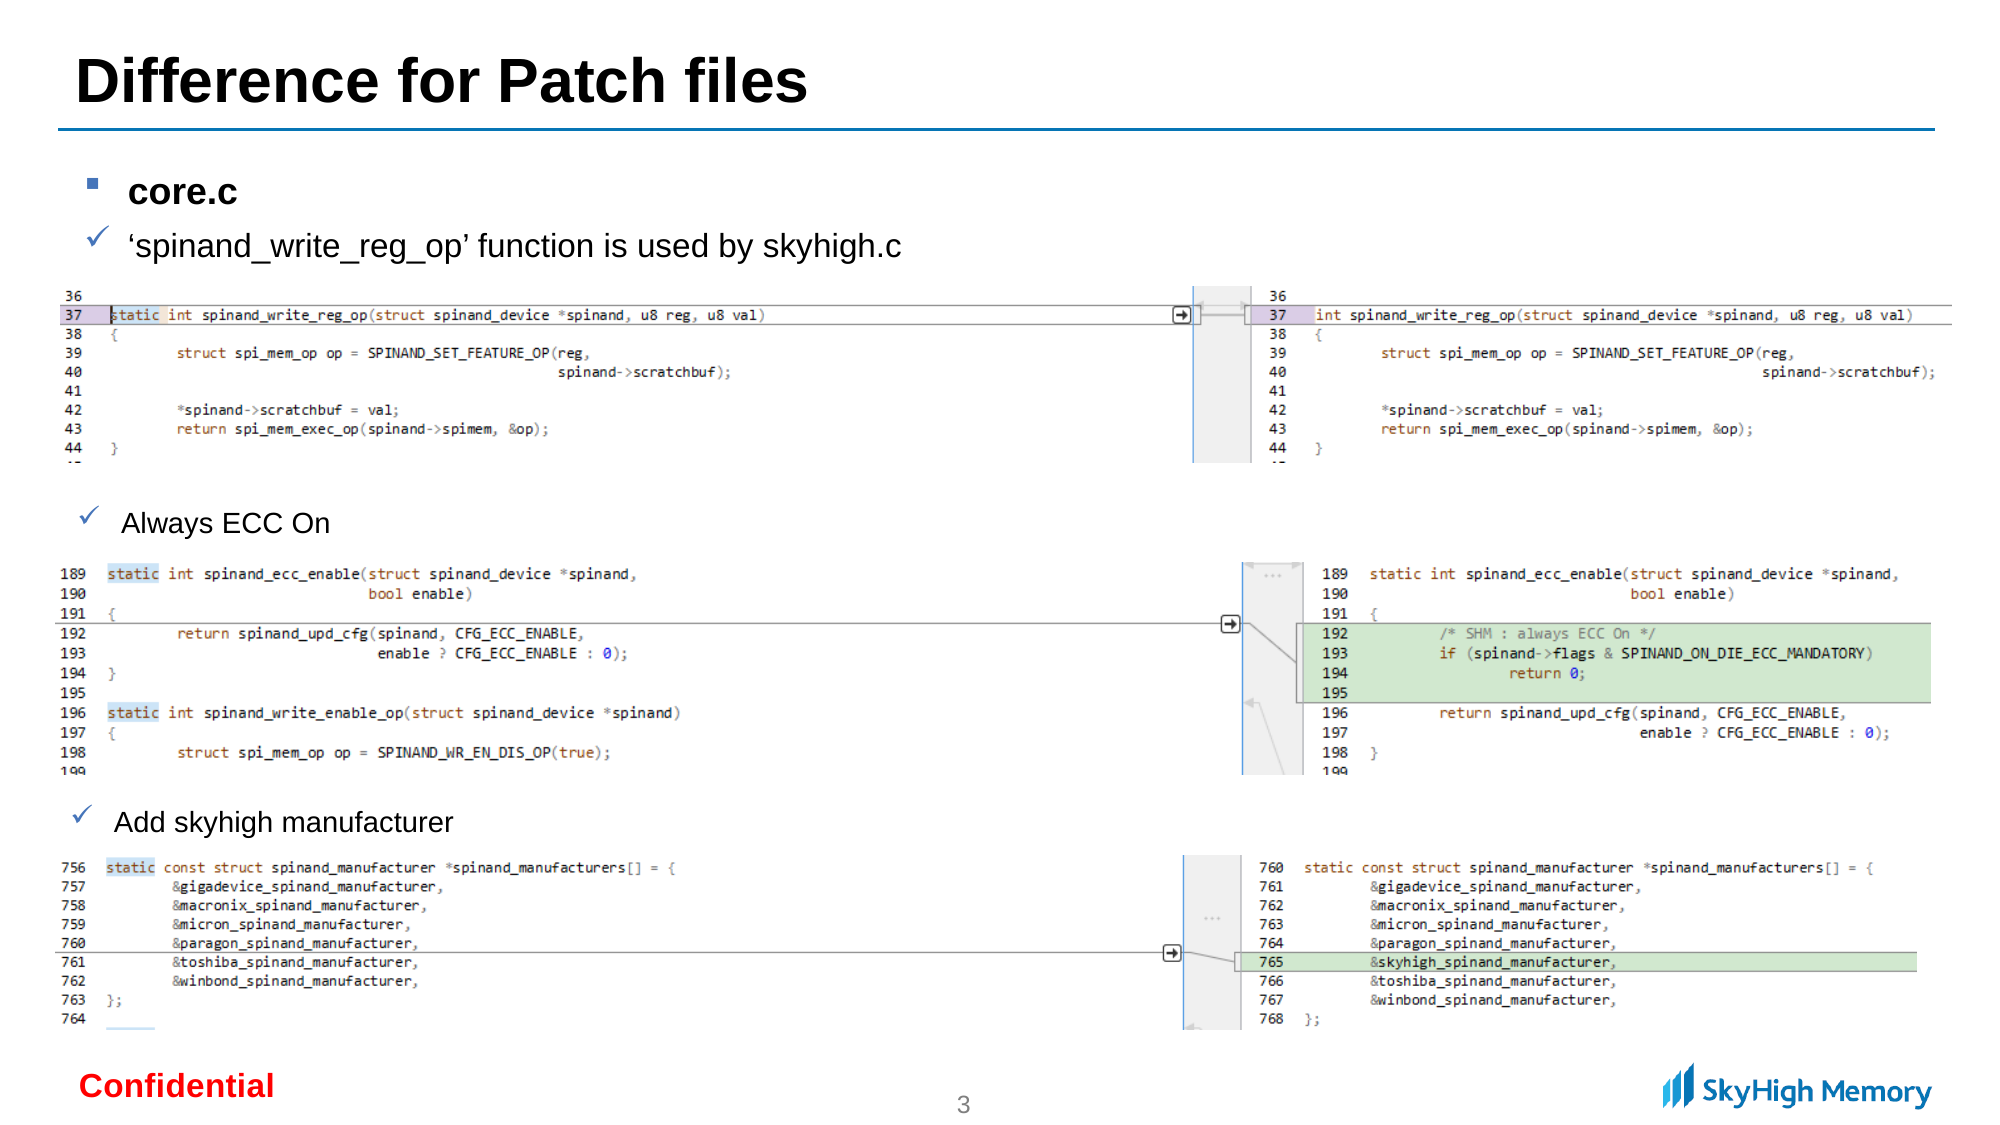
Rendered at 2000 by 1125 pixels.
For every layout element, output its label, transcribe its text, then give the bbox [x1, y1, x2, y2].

list core.c ‘spinand_write_reg_op’ function is used by skyhigh.c [68, 158, 1931, 272]
title Difference for Patch files [59, 39, 1936, 125]
text_box Add skyhigh manufacturer [55, 795, 1917, 854]
picture [55, 855, 1917, 1030]
picture [55, 562, 1931, 775]
picture [1653, 1055, 1938, 1117]
picture [59, 286, 1952, 464]
text_box Always ECC On [62, 497, 1924, 557]
